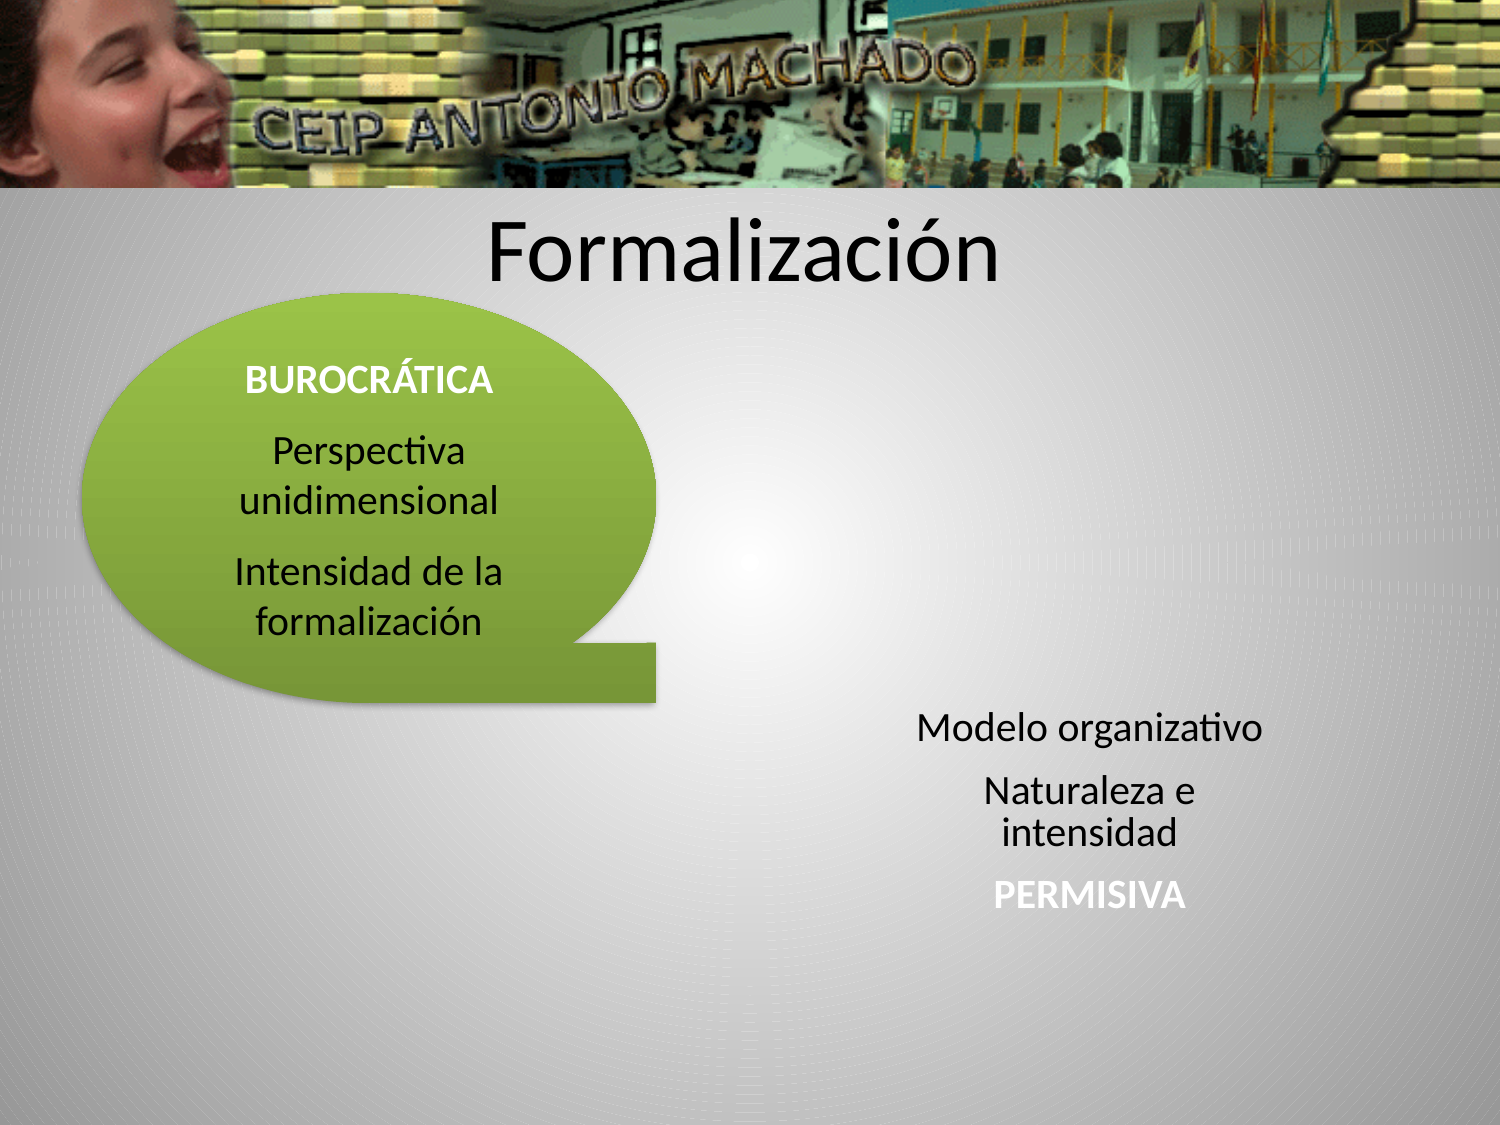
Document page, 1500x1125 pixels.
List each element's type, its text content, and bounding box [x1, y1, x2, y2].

title Formalización [292, 199, 1196, 308]
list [0, 0, 1500, 188]
text_box BUROCRÁTICA Perspectiva unidimensional Intensidad de la formalización [81, 292, 657, 704]
table_header Modelo organizativo Naturaleza e intensidad PERMISIVA [891, 703, 1289, 1001]
